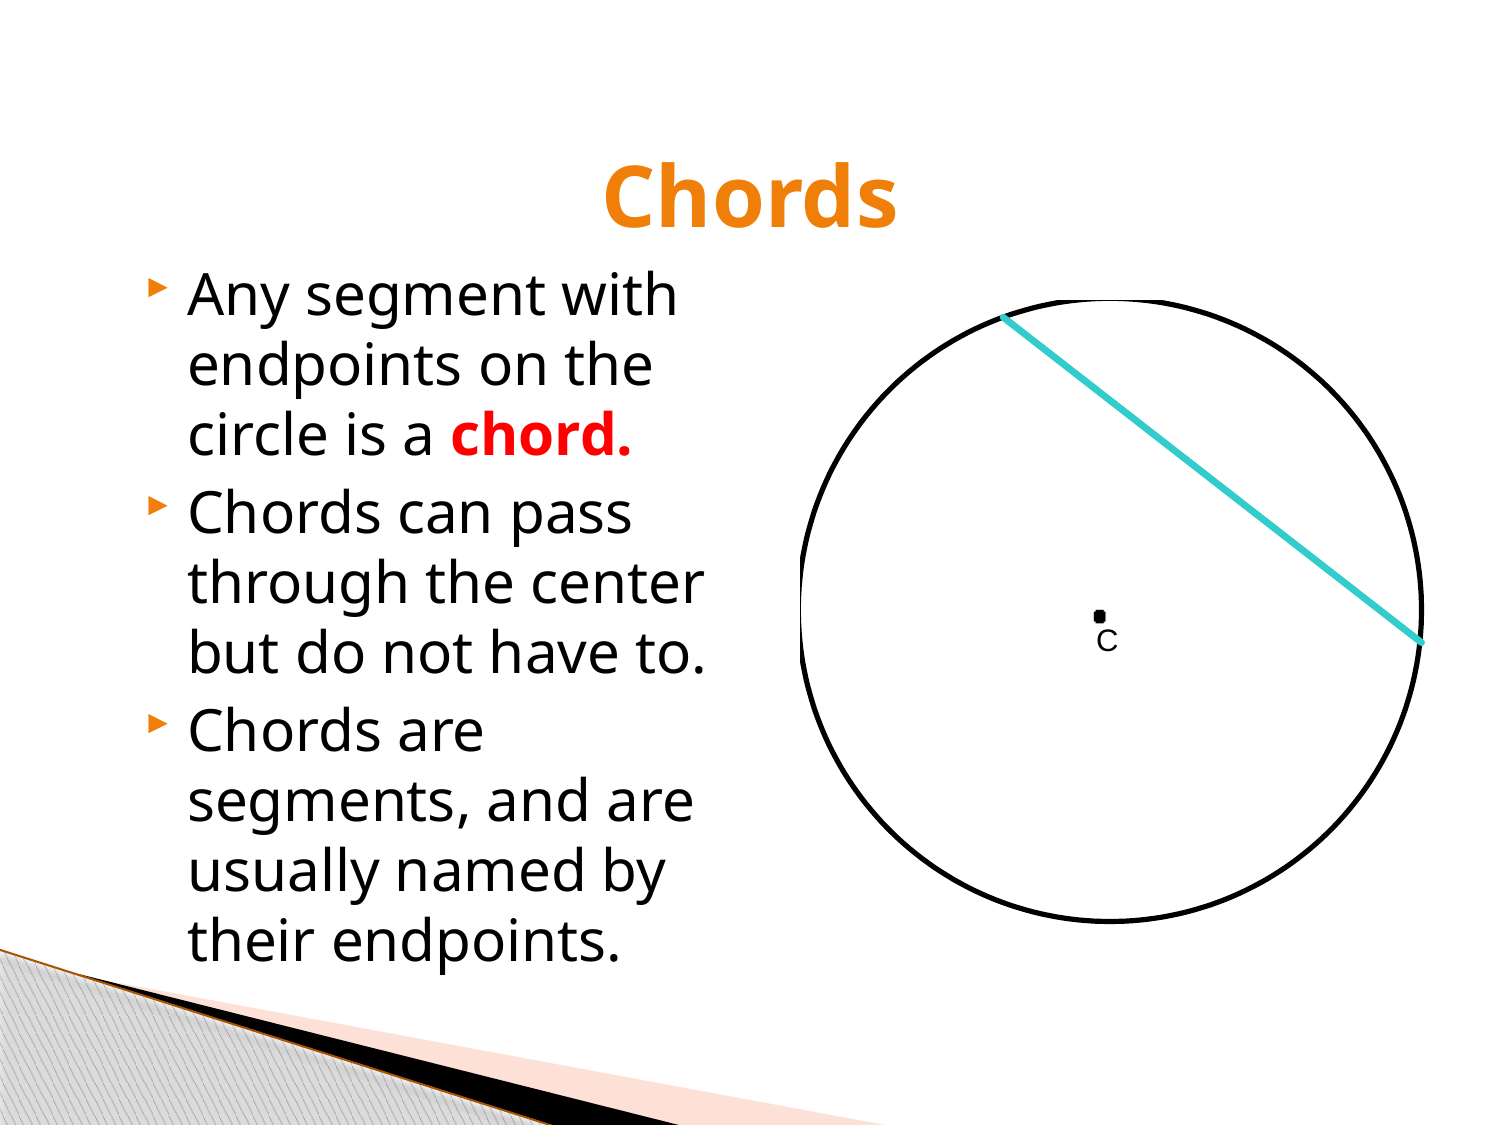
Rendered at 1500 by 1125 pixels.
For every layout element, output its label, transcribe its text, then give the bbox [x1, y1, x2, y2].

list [799, 299, 1426, 926]
title Chords [112, 99, 1388, 288]
list Any segment with endpoints on the circle is a chord. Chords can pass through the center but do not have to. Chords are segments, and are usually named by their endpoints. [112, 249, 738, 1000]
